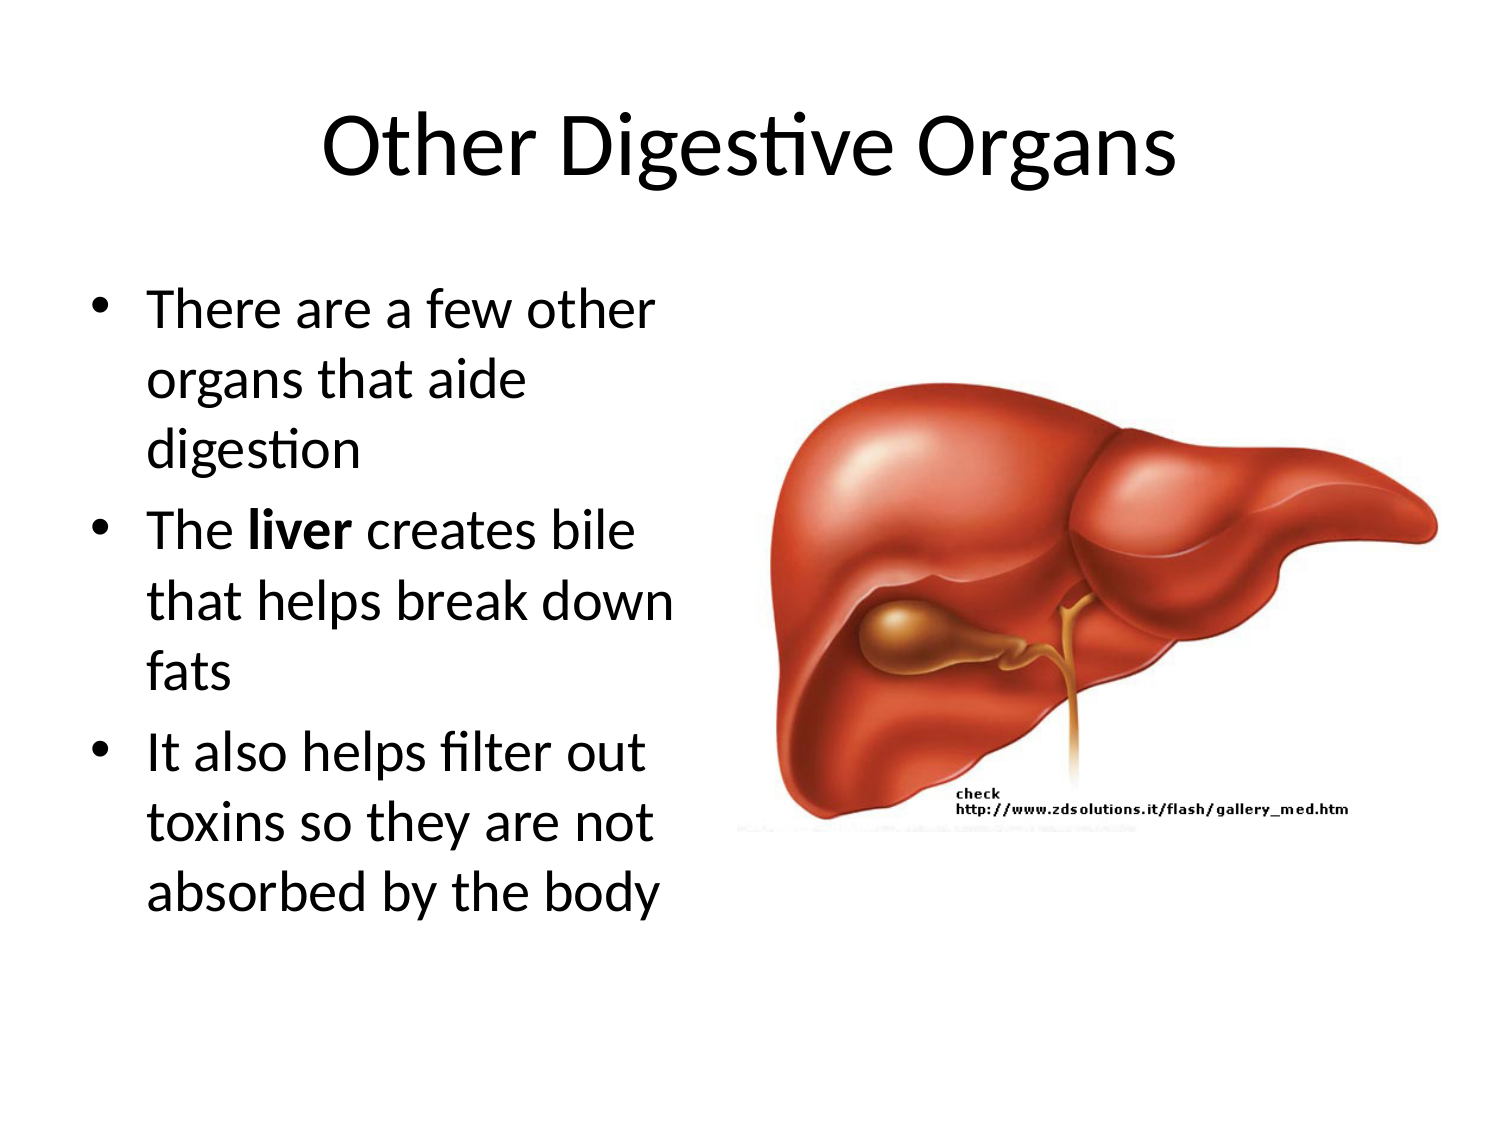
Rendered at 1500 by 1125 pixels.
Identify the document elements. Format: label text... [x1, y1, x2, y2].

list There are a few other organs that aide digestion The liver creates bile that helps break down fats It also helps filter out toxins so they are not absorbed by the body [75, 262, 738, 1005]
title Other Digestive Organs [75, 45, 1425, 233]
picture [737, 362, 1451, 832]
